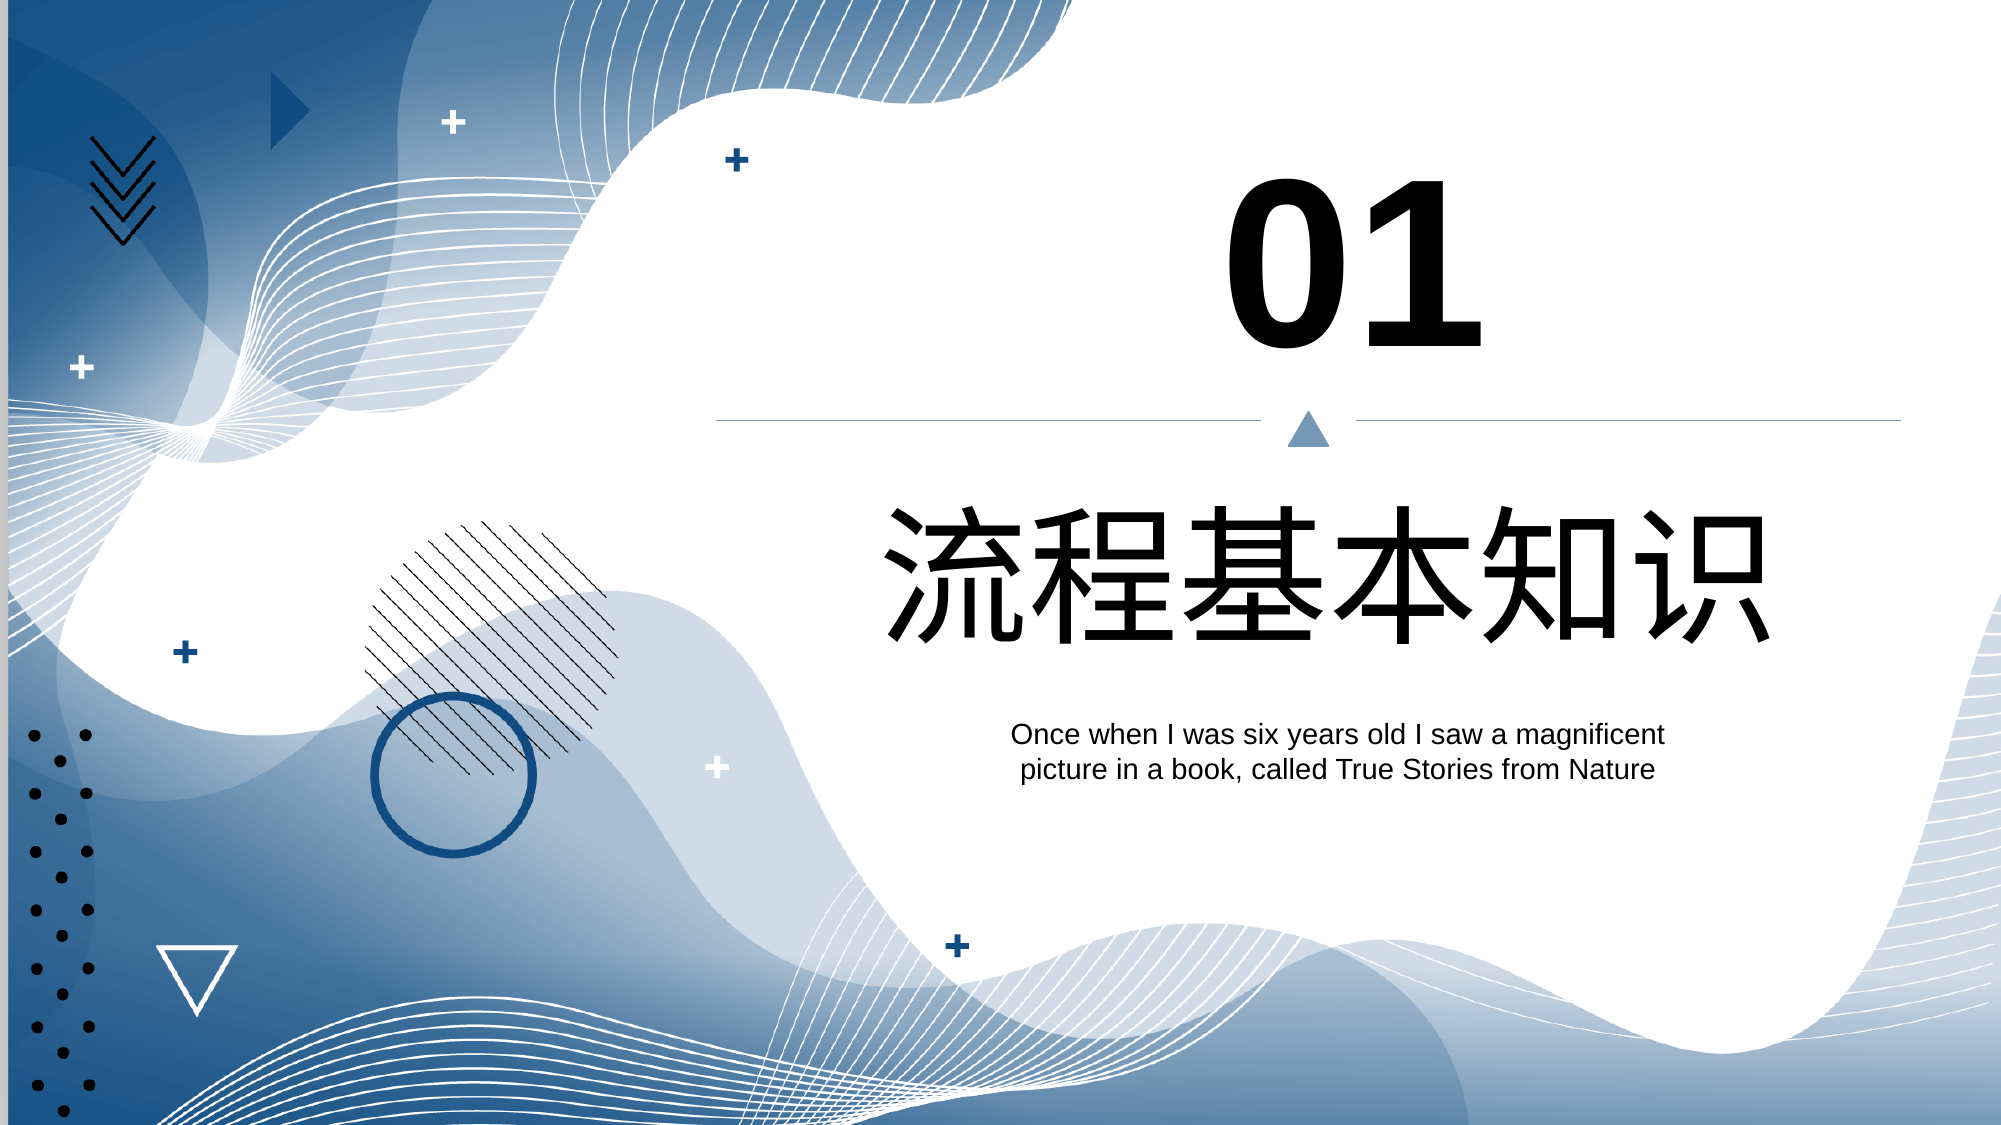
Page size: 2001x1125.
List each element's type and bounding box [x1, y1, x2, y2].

picture [0, 0, 2001, 1125]
text_box [715, 99, 1902, 447]
